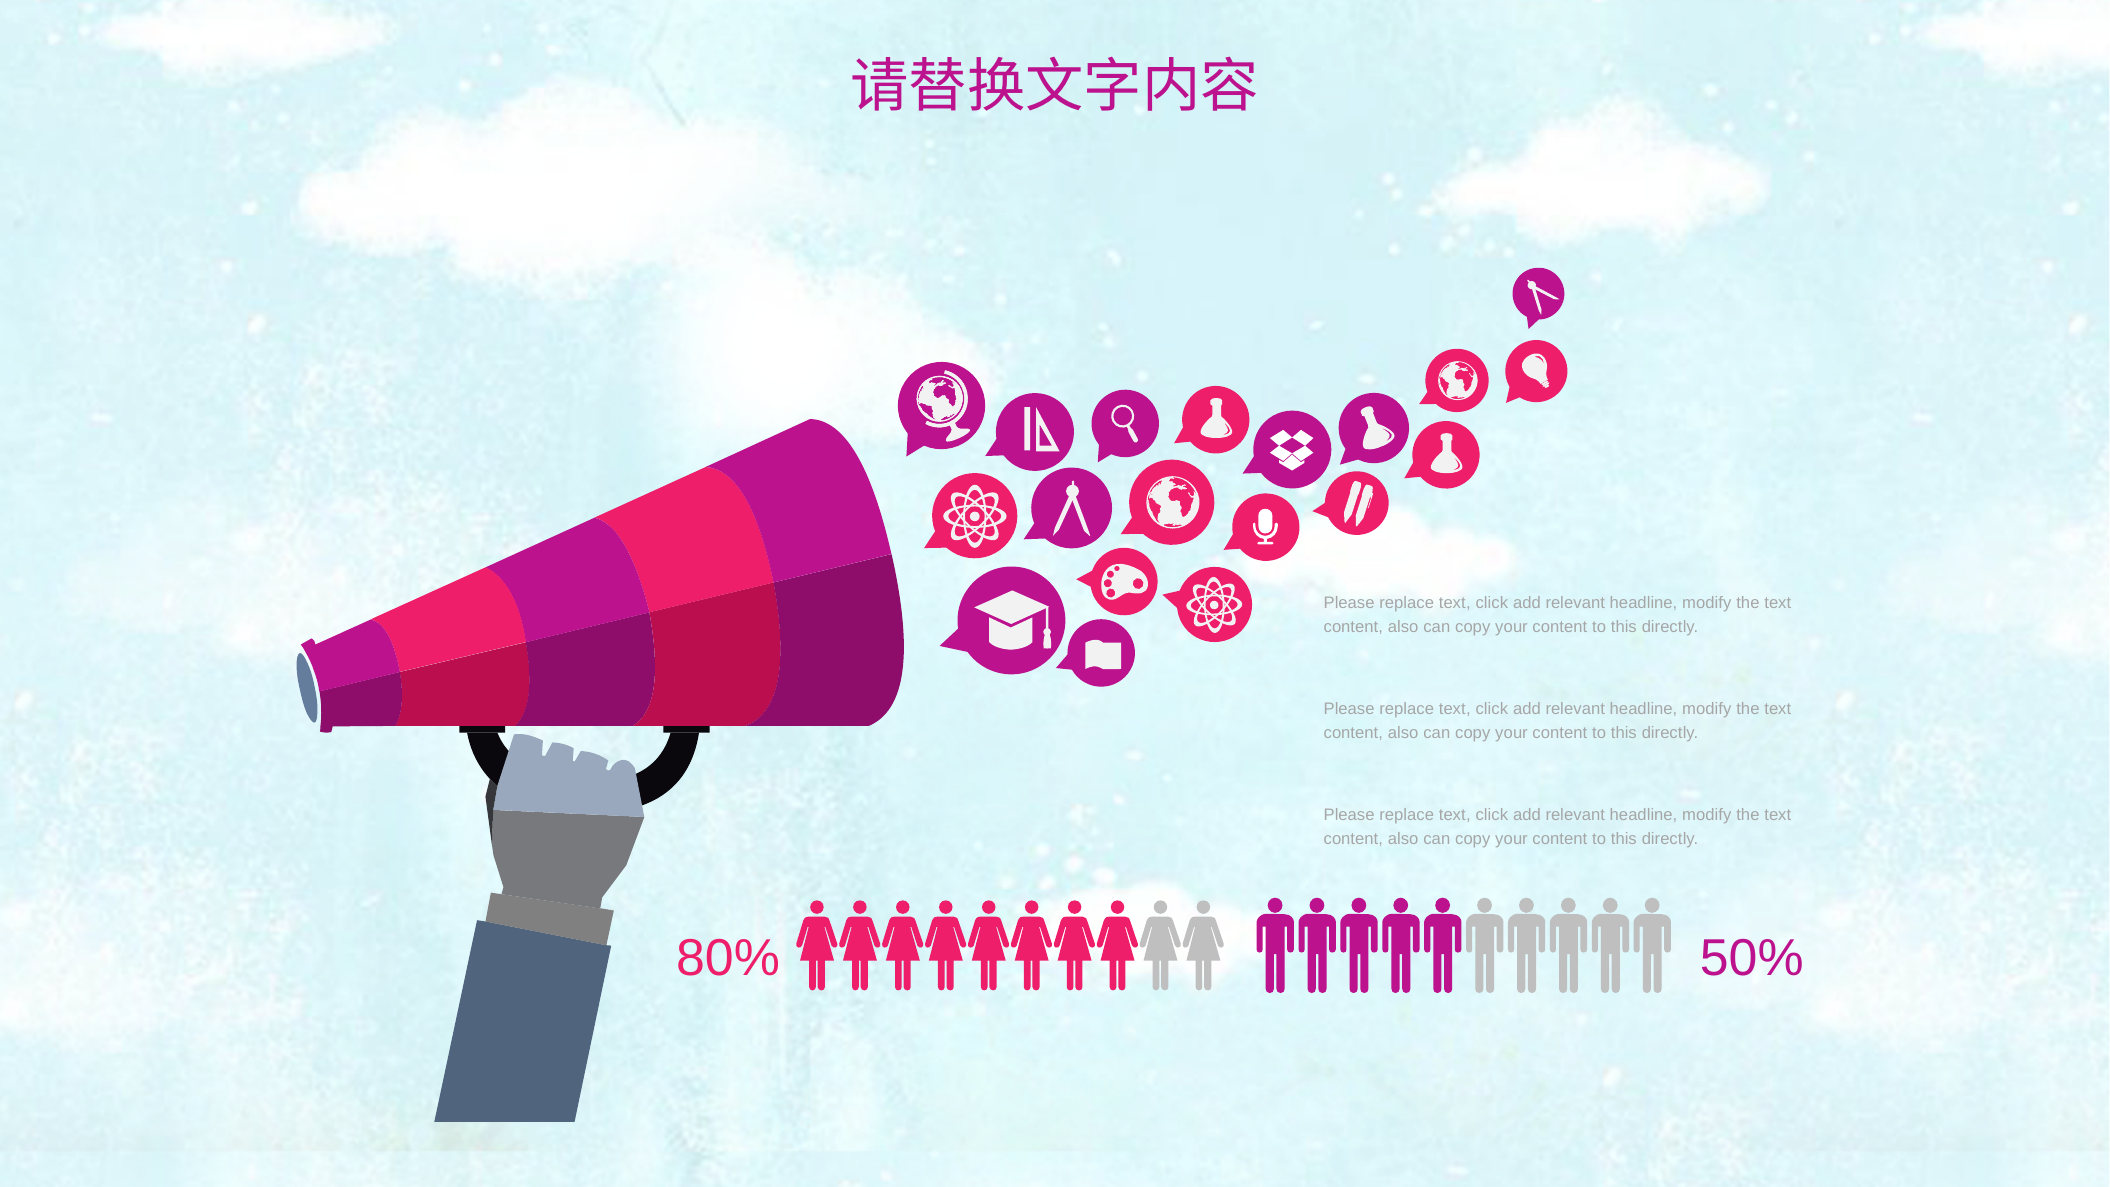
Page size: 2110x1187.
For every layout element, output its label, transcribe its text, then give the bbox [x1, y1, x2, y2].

text_box Please replace text, click add relevant headline, modify the text content, also can copy your content to this directly. [1323, 799, 1826, 848]
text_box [884, 267, 1569, 687]
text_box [1256, 897, 1671, 994]
text_box Please replace text, click add relevant headline, modify the text content, also can copy your content to this directly. [1569, 587, 1826, 636]
text_box 50% [1699, 911, 1805, 986]
text_box Please replace text, click add relevant headline, modify the text content, also can copy your content to this directly. [1323, 693, 1826, 742]
text_box 请替换文字内容 [795, 26, 1314, 125]
picture [0, 0, 2110, 1187]
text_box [296, 419, 914, 1122]
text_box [795, 900, 1225, 991]
